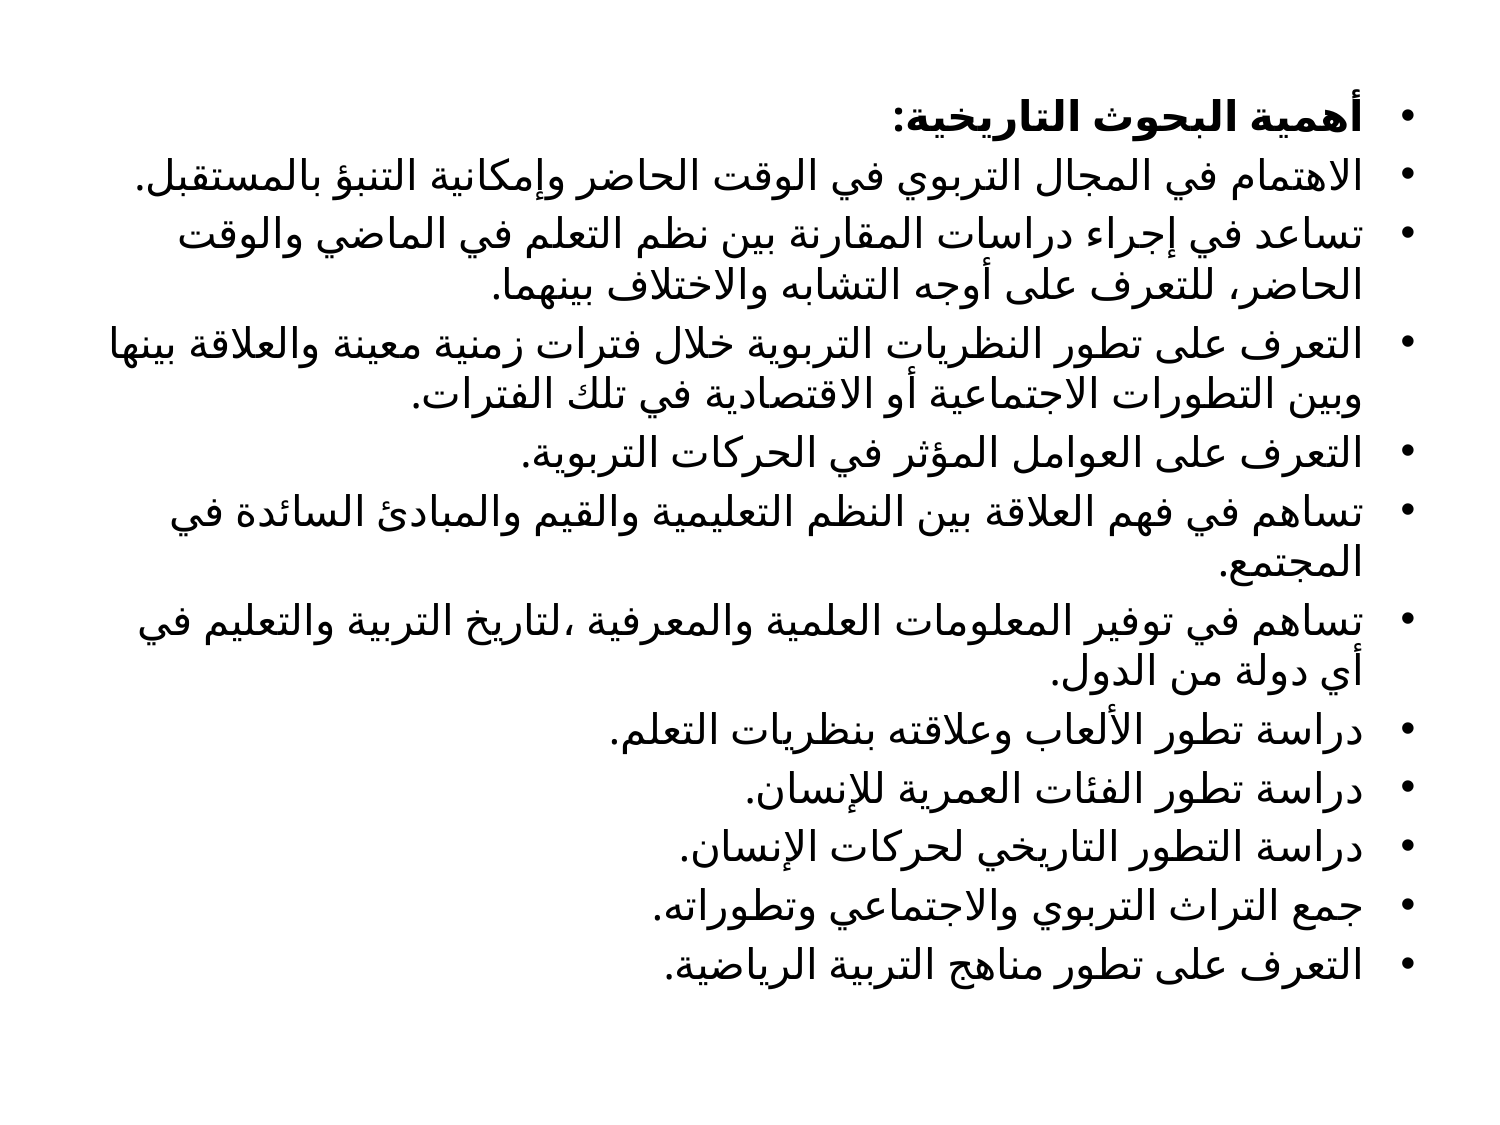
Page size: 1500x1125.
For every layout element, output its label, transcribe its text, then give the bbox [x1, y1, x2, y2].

list أهمية البحوث التاريخية: الاهتمام في المجال التربوي في الوقت الحاضر وإمكانية التنبؤ بالمستقبل. تساعد في إجراء دراسات المقارنة بين نظم التعلم في الماضي والوقت الحاضر، للتعرف على أوجه التشابه والاختلاف بينهما. التعرف على تطور النظريات التربوية خلال فترات زمنية معينة والعلاقة بينها وبين التطورات الاجتماعية أو الاقتصادية في تلك الفترات. التعرف على العوامل المؤثر في الحركات التربوية. تساهم في فهم العلاقة بين النظم التعليمية والقيم والمبادئ السائدة في المجتمع. تساهم في توفير المعلومات العلمية والمعرفية ،لتاريخ التربية والتعليم في أي دولة من الدول. دراسة تطور الألعاب وعلاقته بنظريات التعلم. دراسة تطور الفئات العمرية للإنسان. دراسة التطور التاريخي لحركات الإنسان. جمع التراث التربوي والاجتماعي وتطوراته. التعرف على تطور مناهج التربية الرياضية. [75, 82, 1425, 1005]
